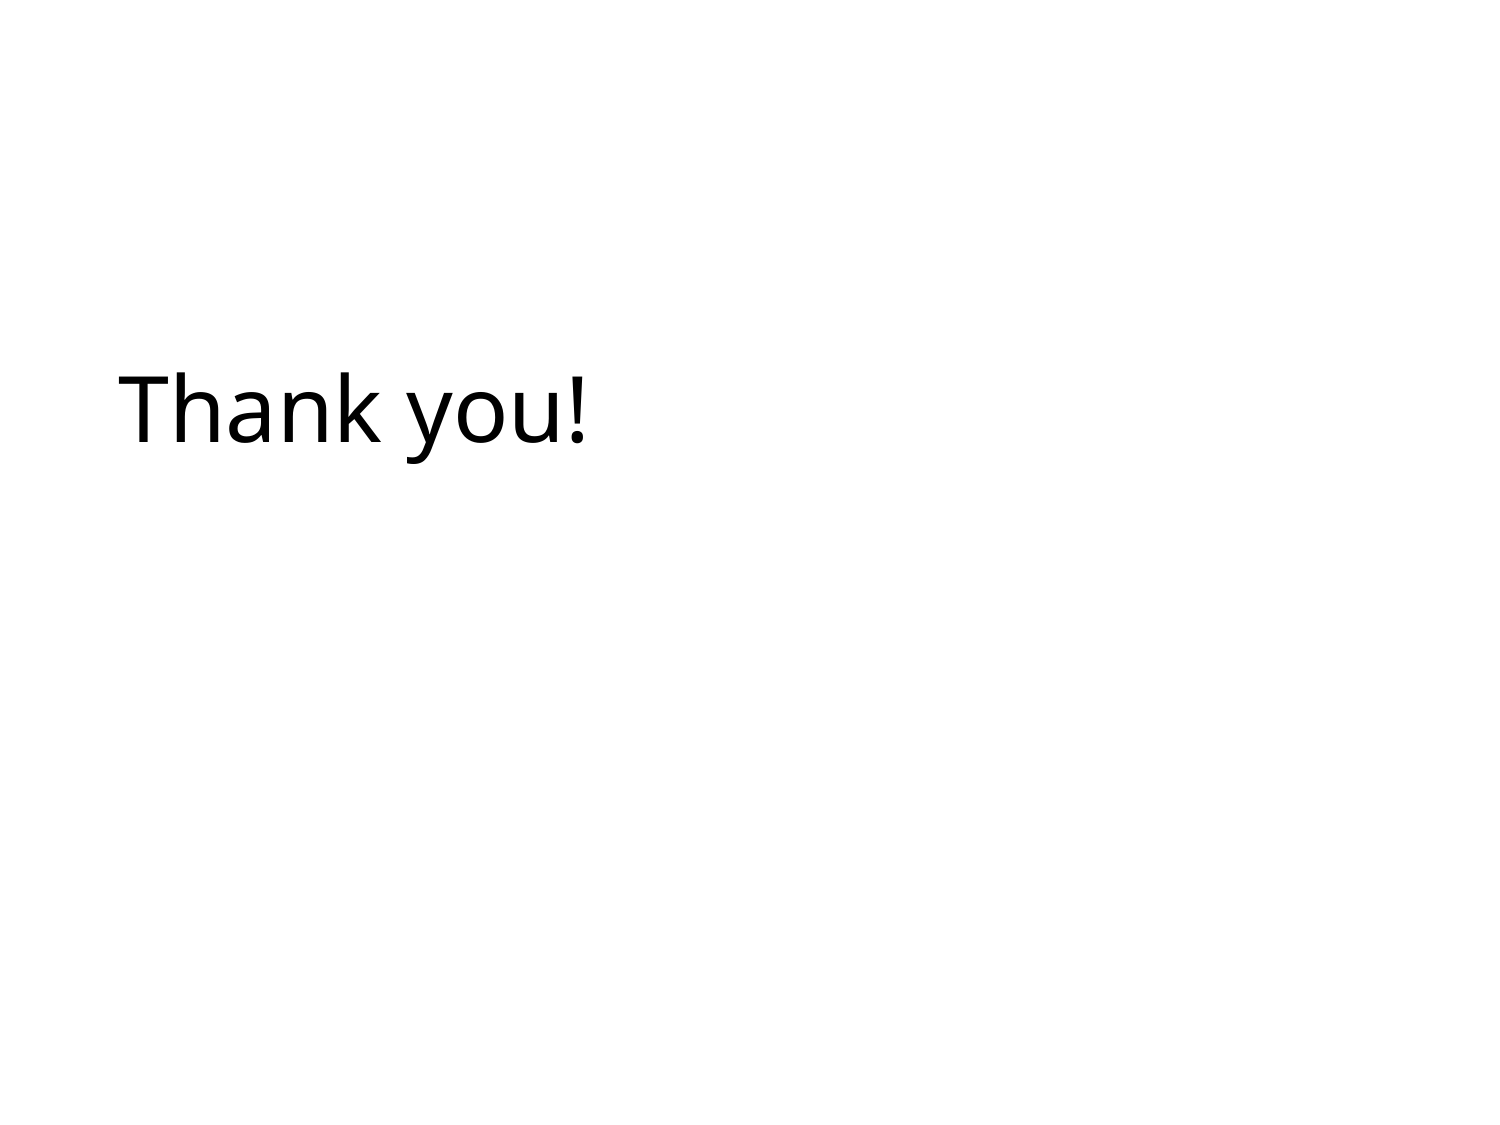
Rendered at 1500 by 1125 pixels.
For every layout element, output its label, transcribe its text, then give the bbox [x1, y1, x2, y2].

title Thank you! [103, 304, 1397, 522]
